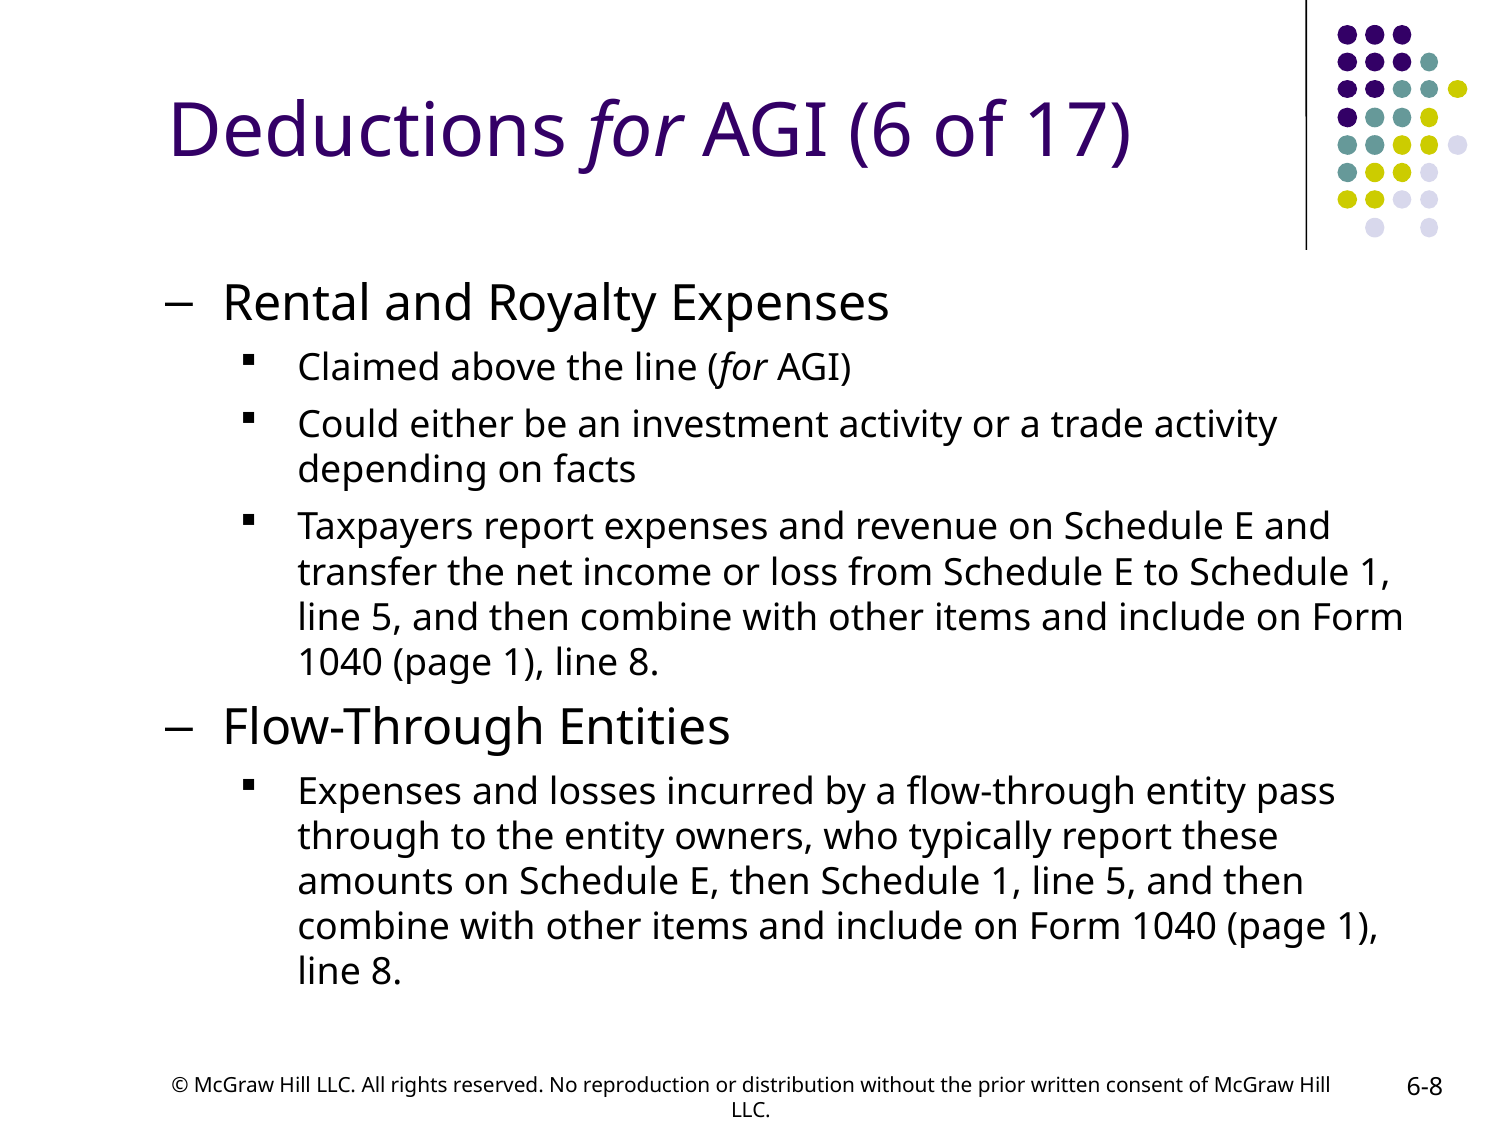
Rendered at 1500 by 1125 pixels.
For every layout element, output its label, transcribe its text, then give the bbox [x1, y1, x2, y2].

title Deductions for AGI (6 of 17) [25, 24, 1275, 228]
list Rental and Royalty Expenses Claimed above the line (for AGI) Could either be an investment activity or a trade activity depending on facts Taxpayers report expenses and revenue on Schedule E and transfer the net income or loss from Schedule E to Schedule 1, line 5, and then combine with other items and include on Form 1040 (page 1), line 8. Flow-Through Entities Expenses and losses incurred by a flow-through entity pass through to the entity owners, who typically report these amounts on Schedule E, then Schedule 1, line 5, and then combine with other items and include on Form 1040 (page 1), line 8. [75, 262, 1425, 1050]
